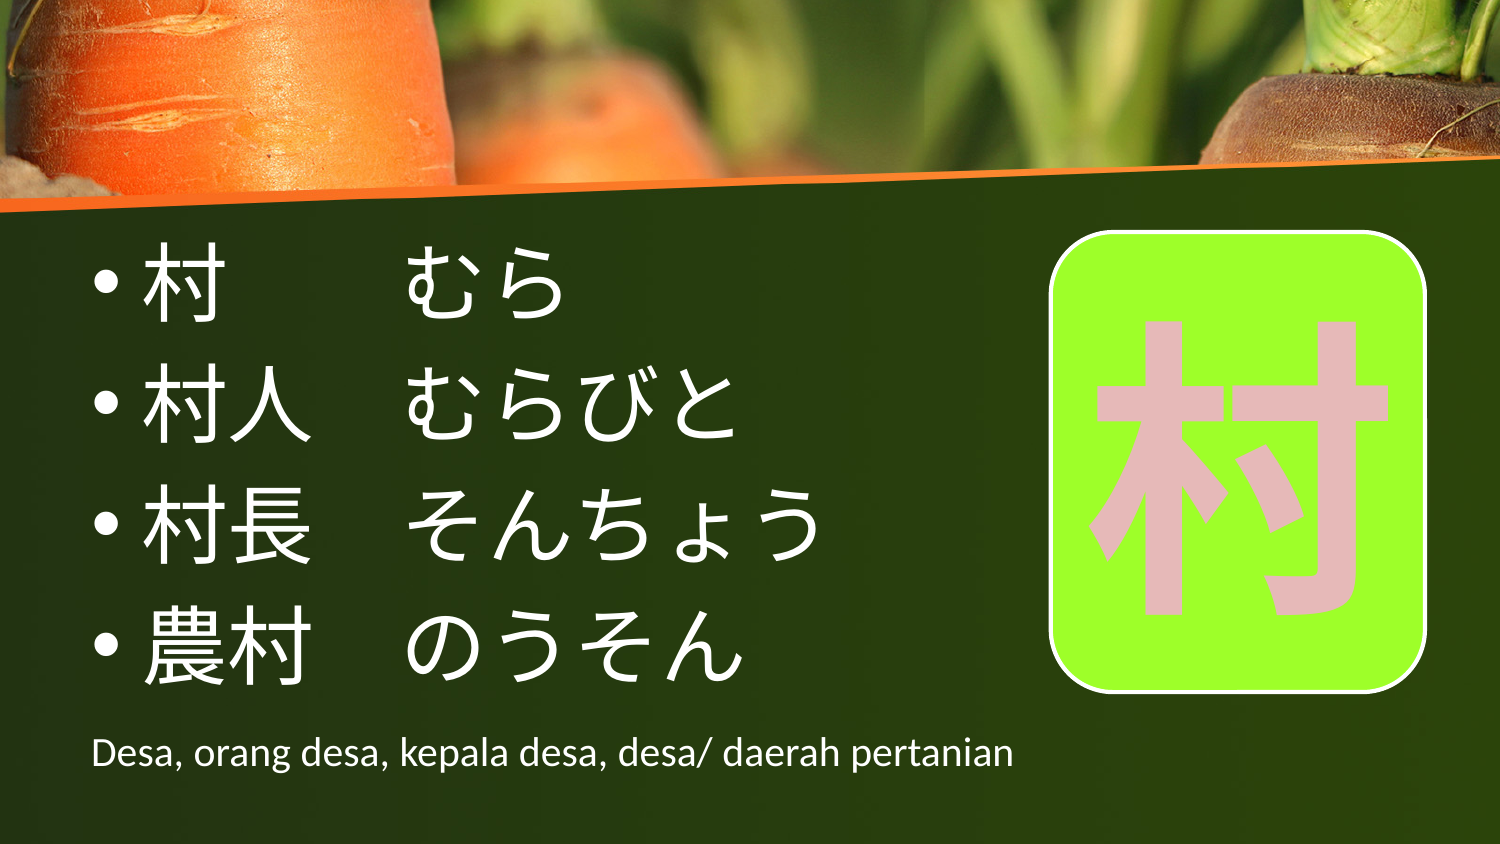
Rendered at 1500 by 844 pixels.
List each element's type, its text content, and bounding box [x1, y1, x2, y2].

picture [0, 0, 1500, 844]
text_box 村 [1048, 229, 1428, 687]
title Desa, orang desa, kepala desa, desa/ daerah pertanian [76, 687, 1431, 813]
list 村 むら 村人 むらびと 村長 そんちょう 農村 のうそん [76, 221, 1429, 687]
